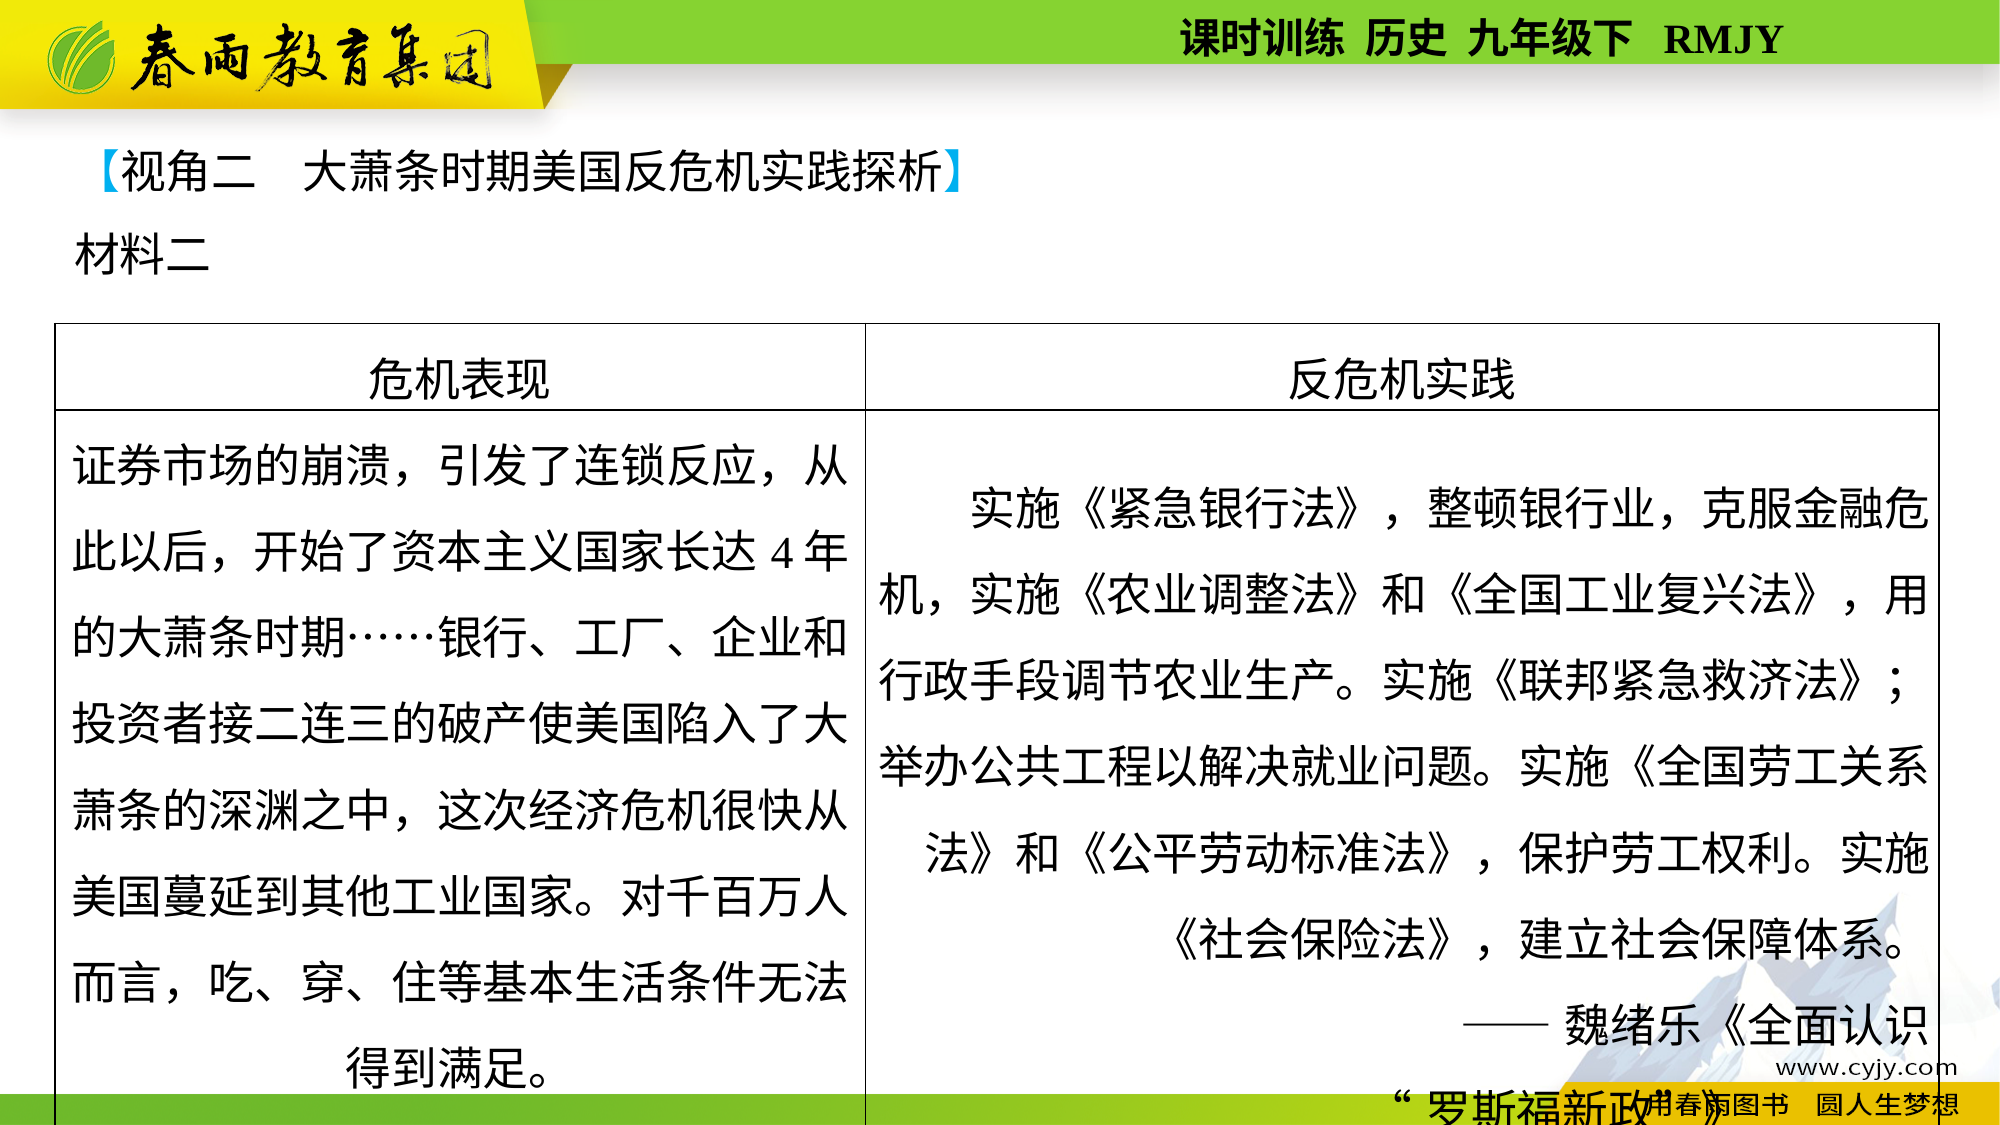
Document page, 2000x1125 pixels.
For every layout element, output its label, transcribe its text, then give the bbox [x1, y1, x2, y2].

table_cell 实施《紧急银行法》，整顿银行业，克服金融危机，实施《农业调整法》和《全国工业复兴法》，用行政手段调节农业生产。实施《联邦紧急救济法》；举办公共工程以解决就业问题。实施《全国劳工关系法》和《公平劳动标准法》，保护劳工权利。实施《社会保险法》，建立社会保障体系。 ——魏绪乐《全面认识 “罗斯福新政”》 [866, 411, 1938, 1125]
table_header 危机表现 [56, 324, 865, 409]
table_cell 证券市场的崩溃，引发了连锁反应，从此以后，开始了资本主义国家长达4年的大萧条时期……银行、工厂、企业和投资者接二连三的破产使美国陷入了大萧条的深渊之中，这次经济危机很快从美国蔓延到其他工业国家。对千百万人而言，吃、穿、住等基本生活条件无法得到满足。 ——杨林《中外经济史》 [56, 411, 865, 1125]
list 【视角二 大萧条时期美国反危机实践探析】 材料二 [59, 107, 1944, 279]
table_header 反危机实践 [866, 324, 1938, 409]
picture [0, 0, 2000, 1125]
